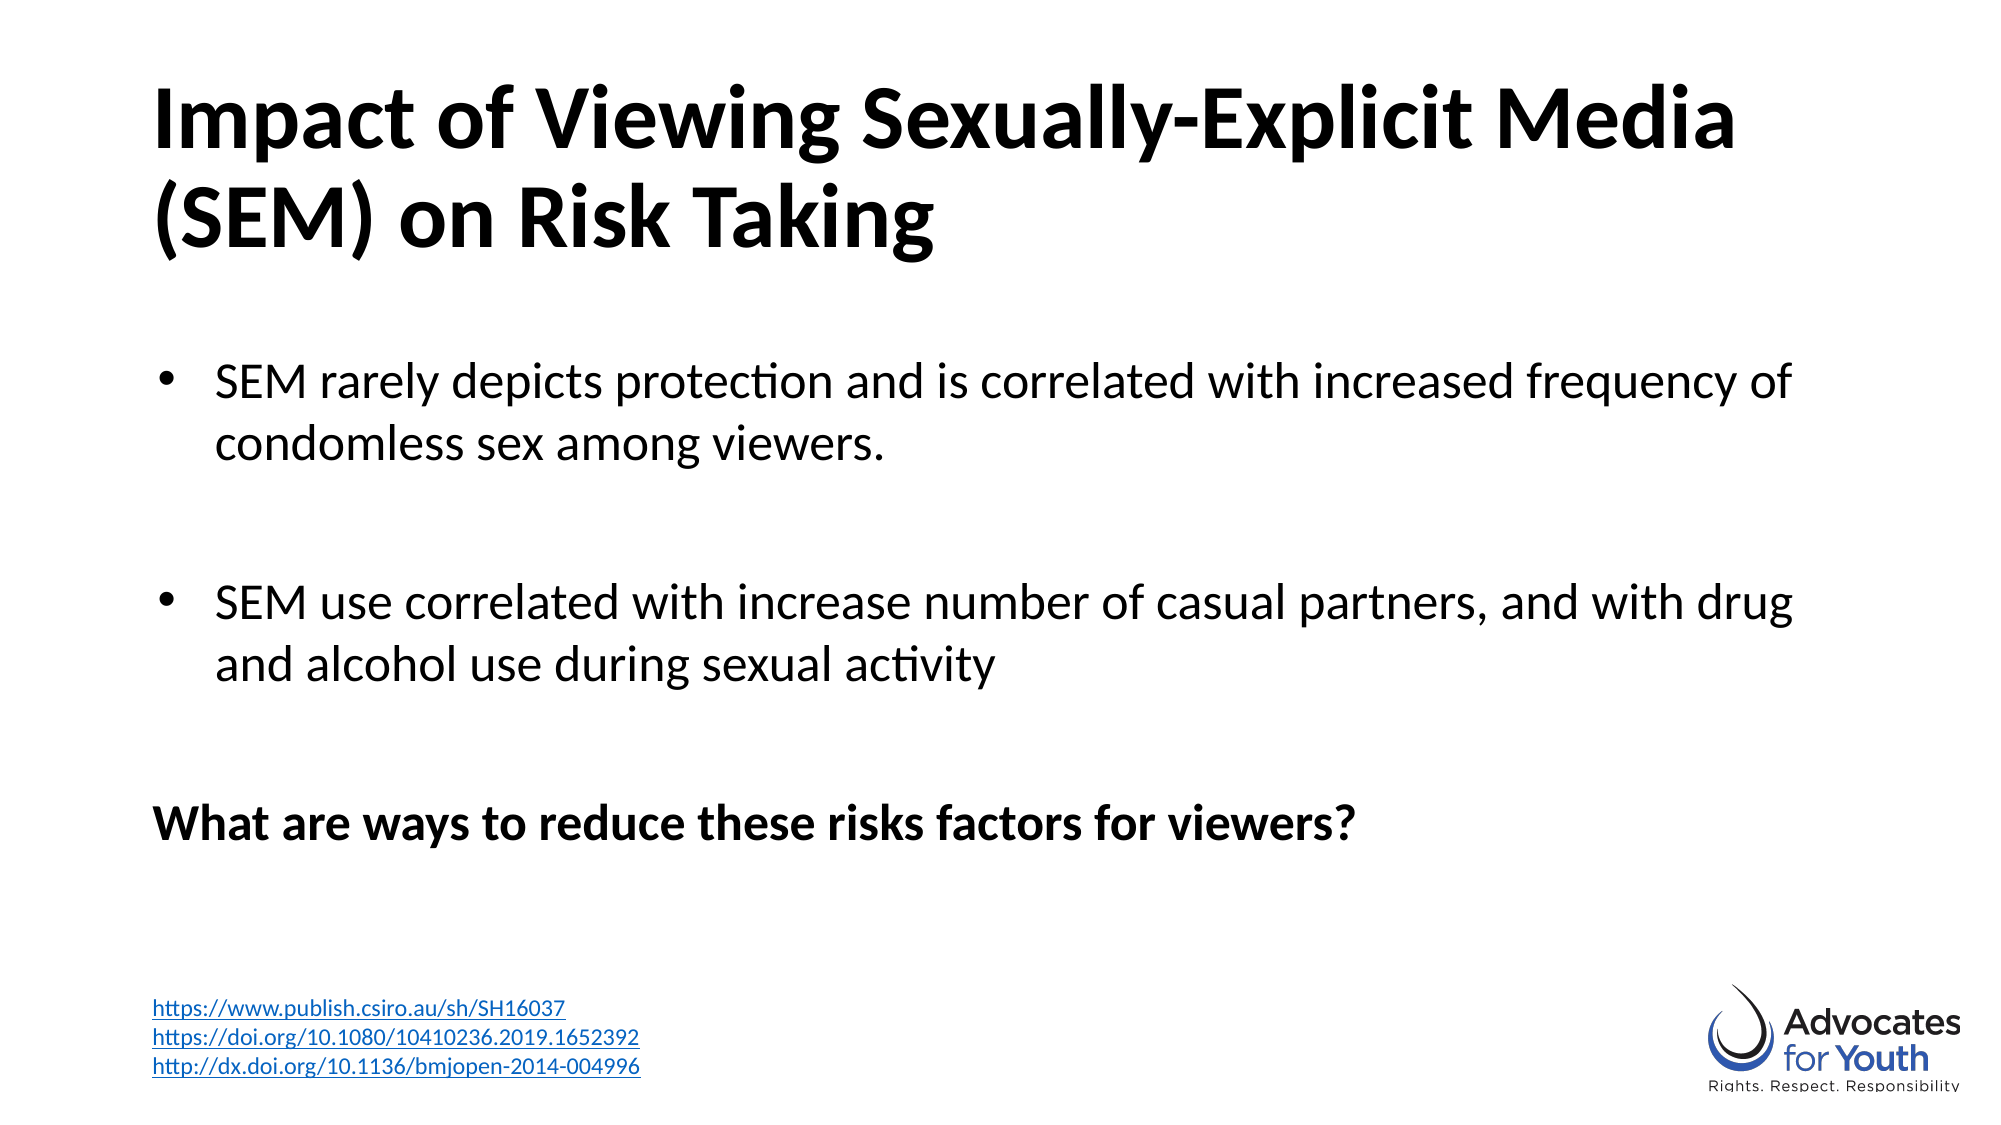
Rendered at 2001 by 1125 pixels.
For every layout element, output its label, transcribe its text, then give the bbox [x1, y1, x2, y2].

list SEM rarely depicts protection and is correlated with increased frequency of condomless sex among viewers. SEM use correlated with increase number of casual partners, and with drug and alcohol use during sexual activity What are ways to reduce these risks factors for viewers? https://www.publish.csiro.au/sh/SH16037 https://doi.org/10.1080/10410236.2019.1652392 http://dx.doi.org/10.1136/bmjopen-2014-004996 [137, 339, 1863, 1092]
picture [1707, 984, 1960, 1093]
title Impact of Viewing Sexually-Explicit Media (SEM) on Risk Taking [137, 59, 1863, 278]
